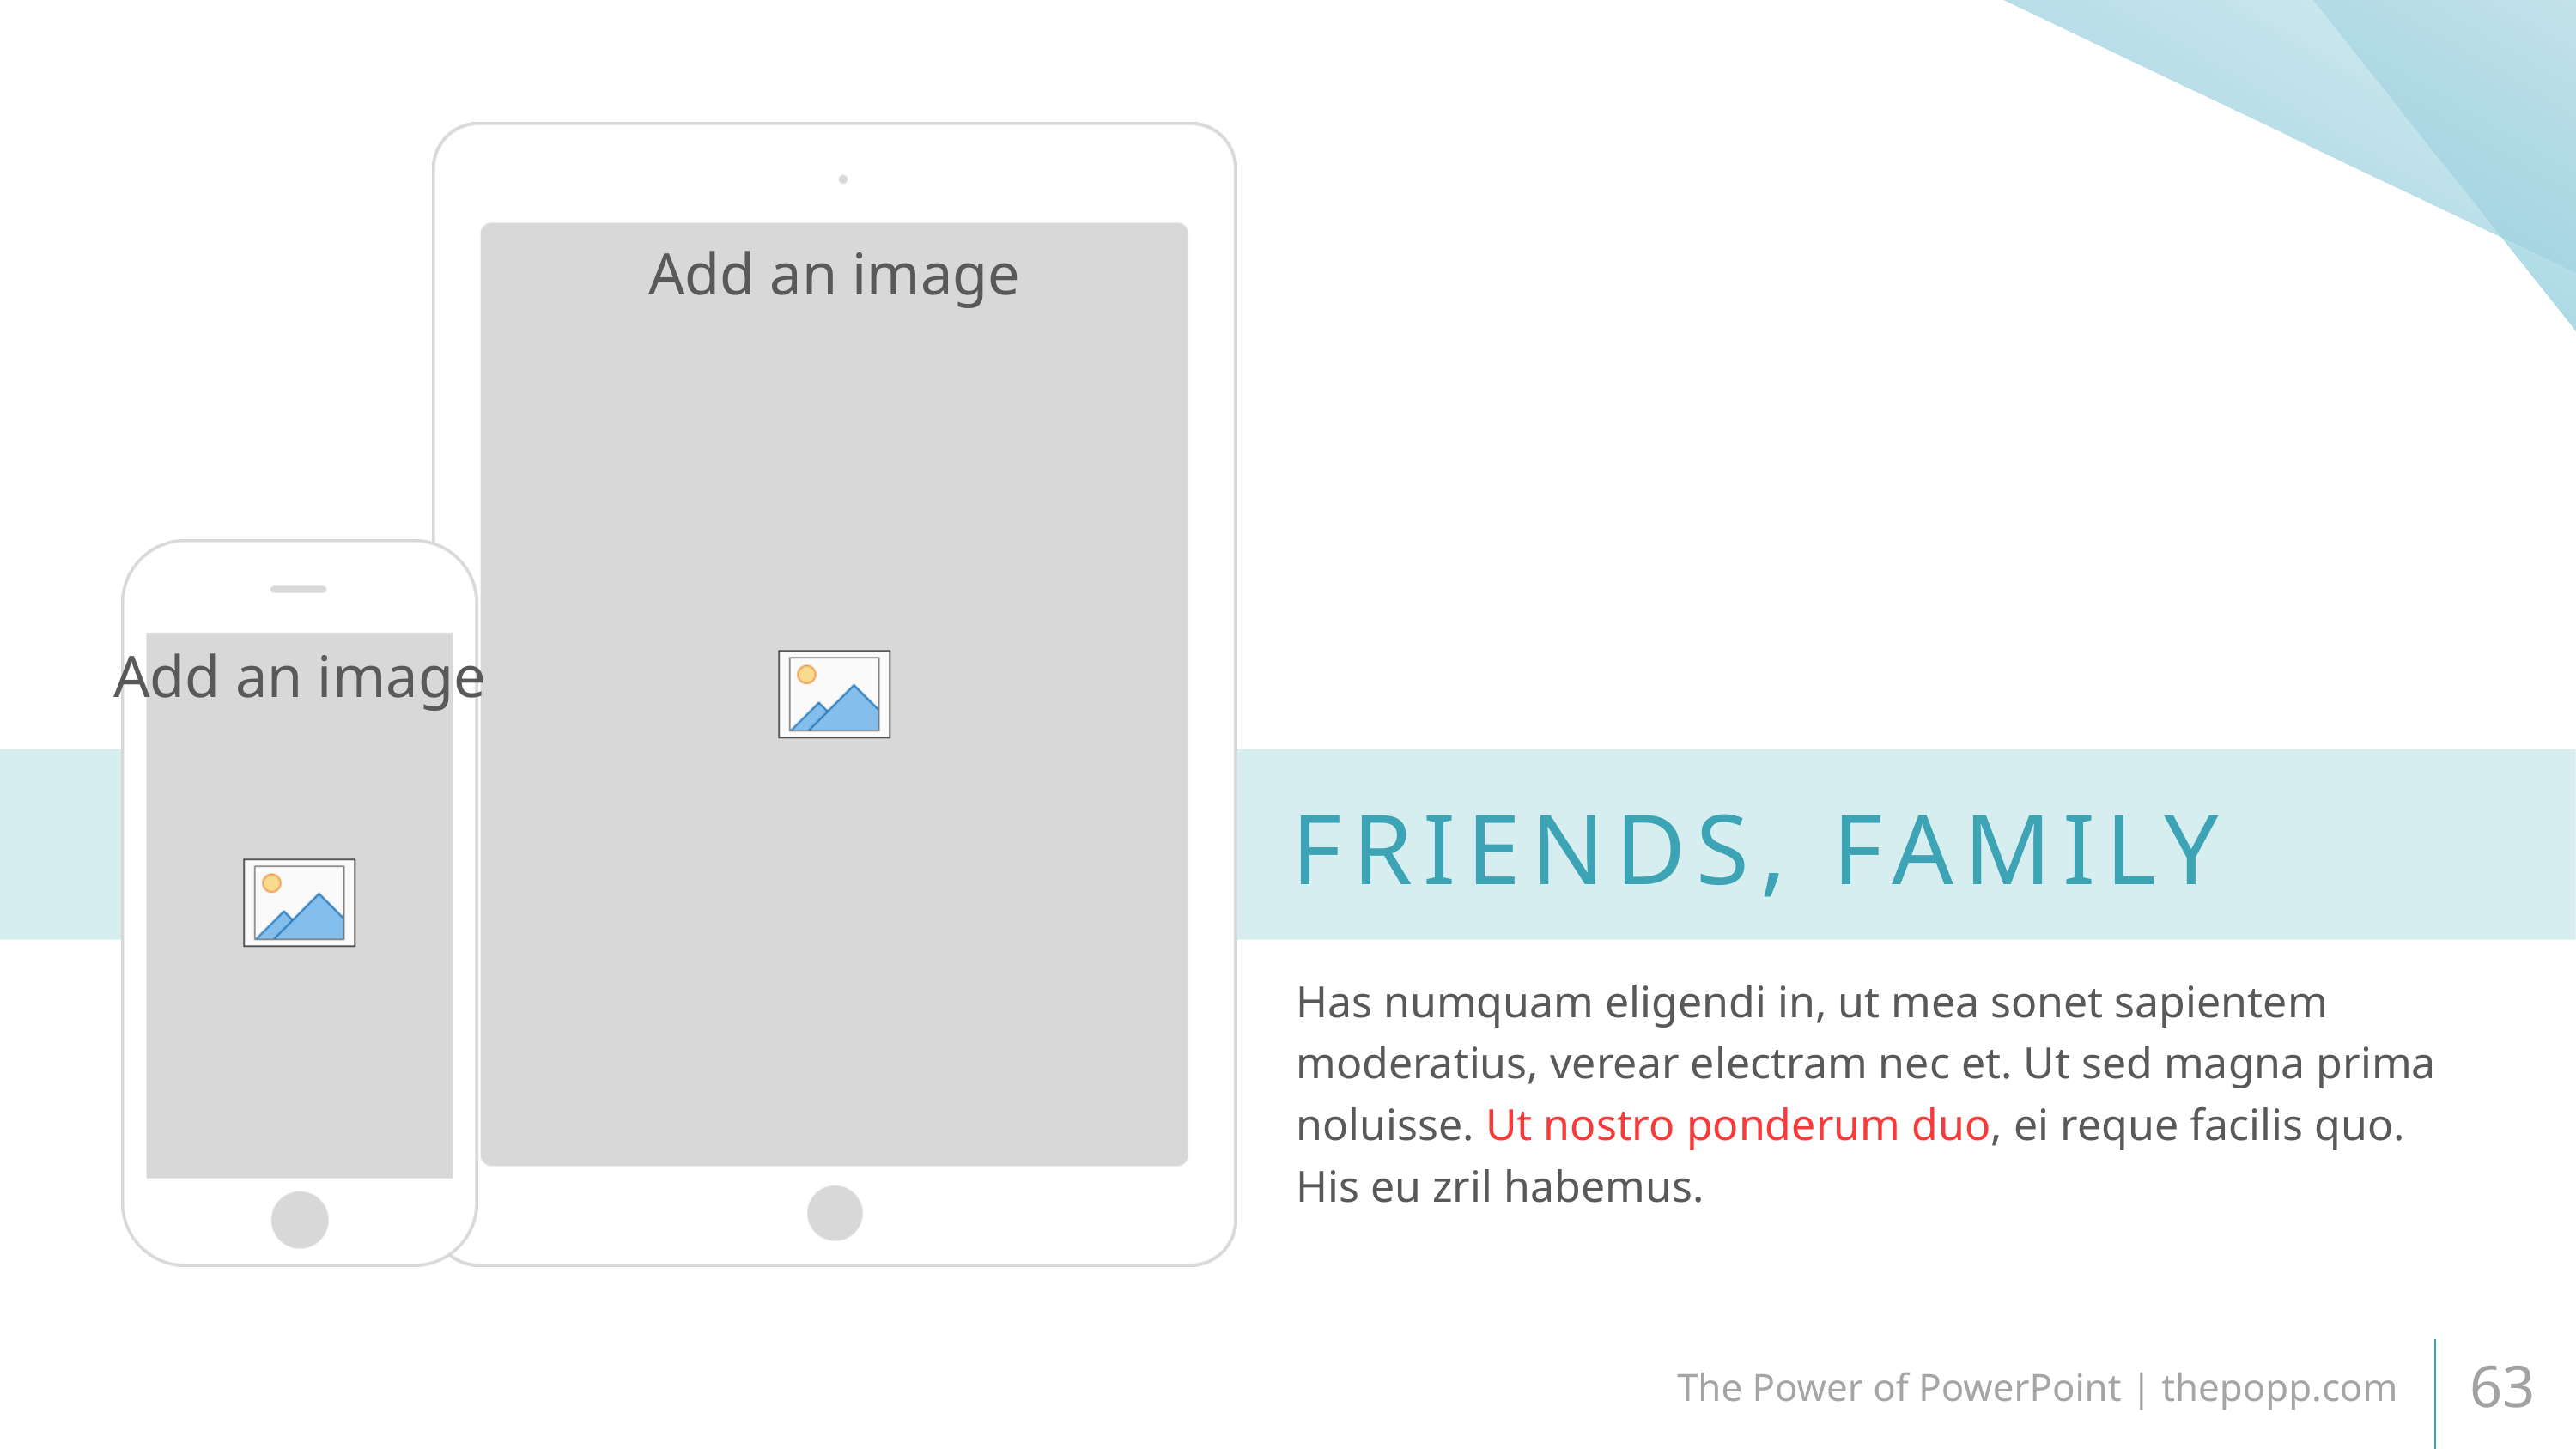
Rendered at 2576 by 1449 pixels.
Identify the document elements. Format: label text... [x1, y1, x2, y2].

footer The Power of PowerPoint | thepopp.com [1326, 1350, 2421, 1428]
list FRIENDS, FAMILY [1268, 762, 2468, 916]
picture [121, 122, 1237, 1267]
slide_number 63 [2446, 1350, 2575, 1428]
list Has numquam eligendi in, ut mea sonet sapientem moderatius, verear electram nec et. Ut sed magna prima noluisse. Ut nostro ponderum duo, ei reque facilis quo. His eu zril habemus. [1273, 952, 2474, 1238]
picture [125, 662, 138, 680]
